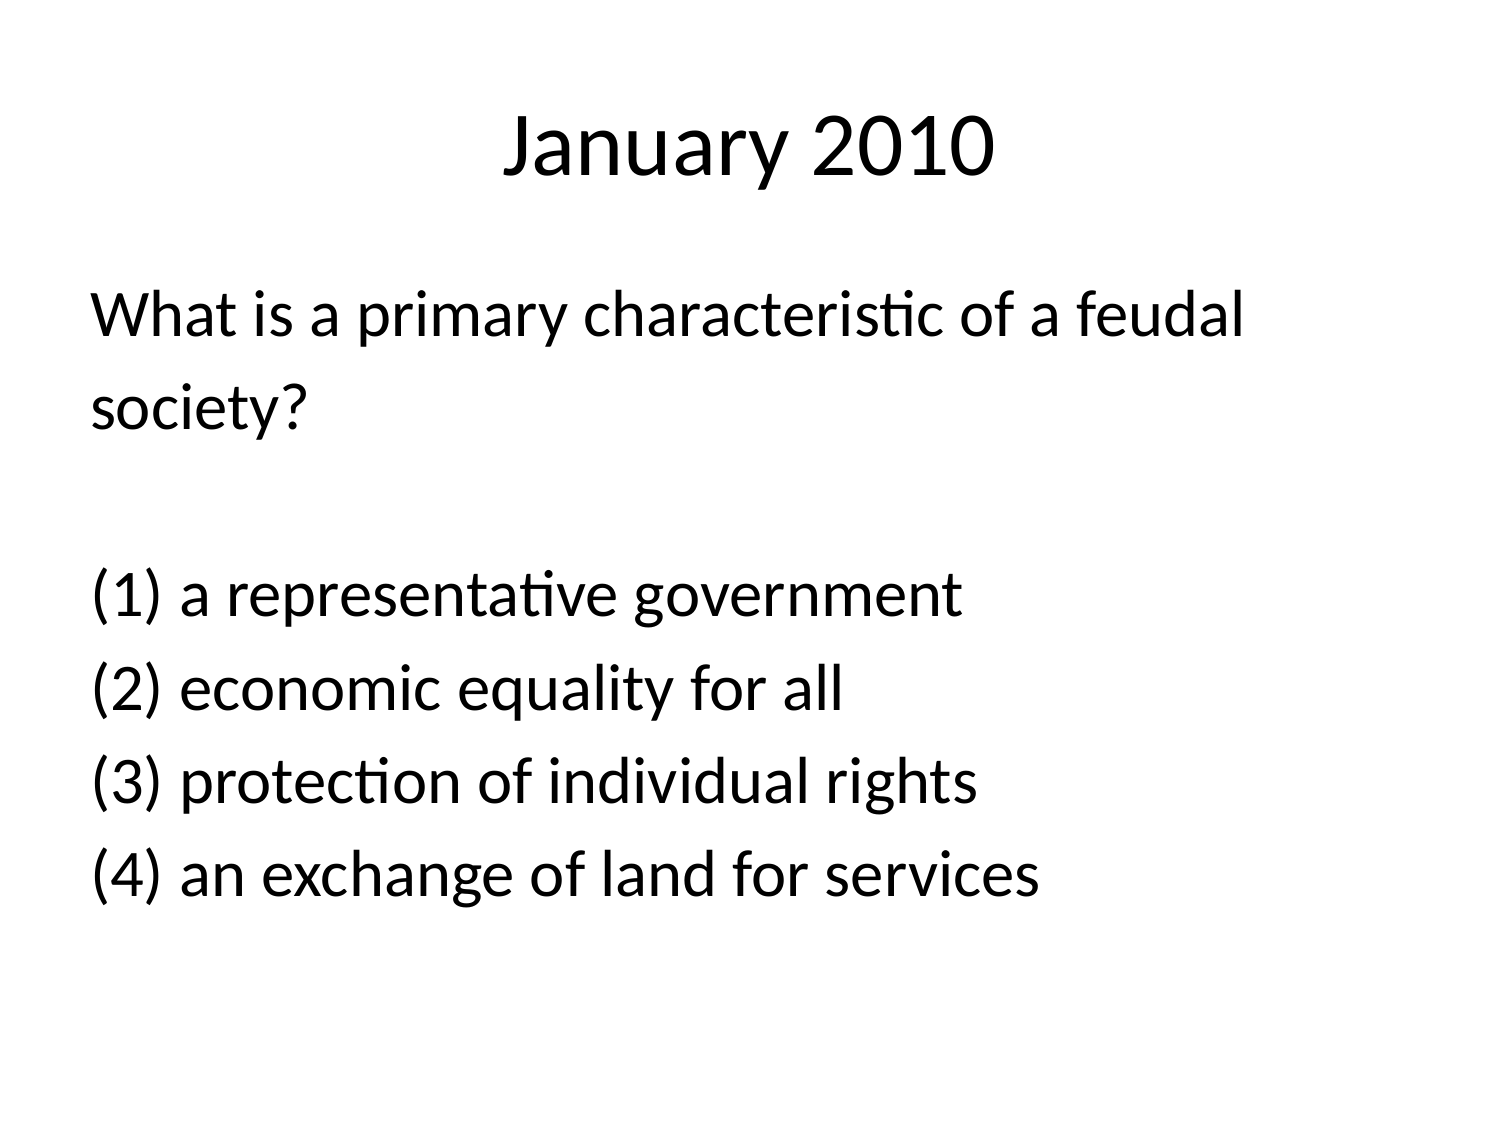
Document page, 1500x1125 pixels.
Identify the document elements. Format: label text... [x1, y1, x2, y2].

list What is a primary characteristic of a feudal society? (1) a representative government (2) economic equality for all (3) protection of individual rights (4) an exchange of land for services [75, 262, 1425, 1005]
title January 2010 [75, 45, 1425, 233]
